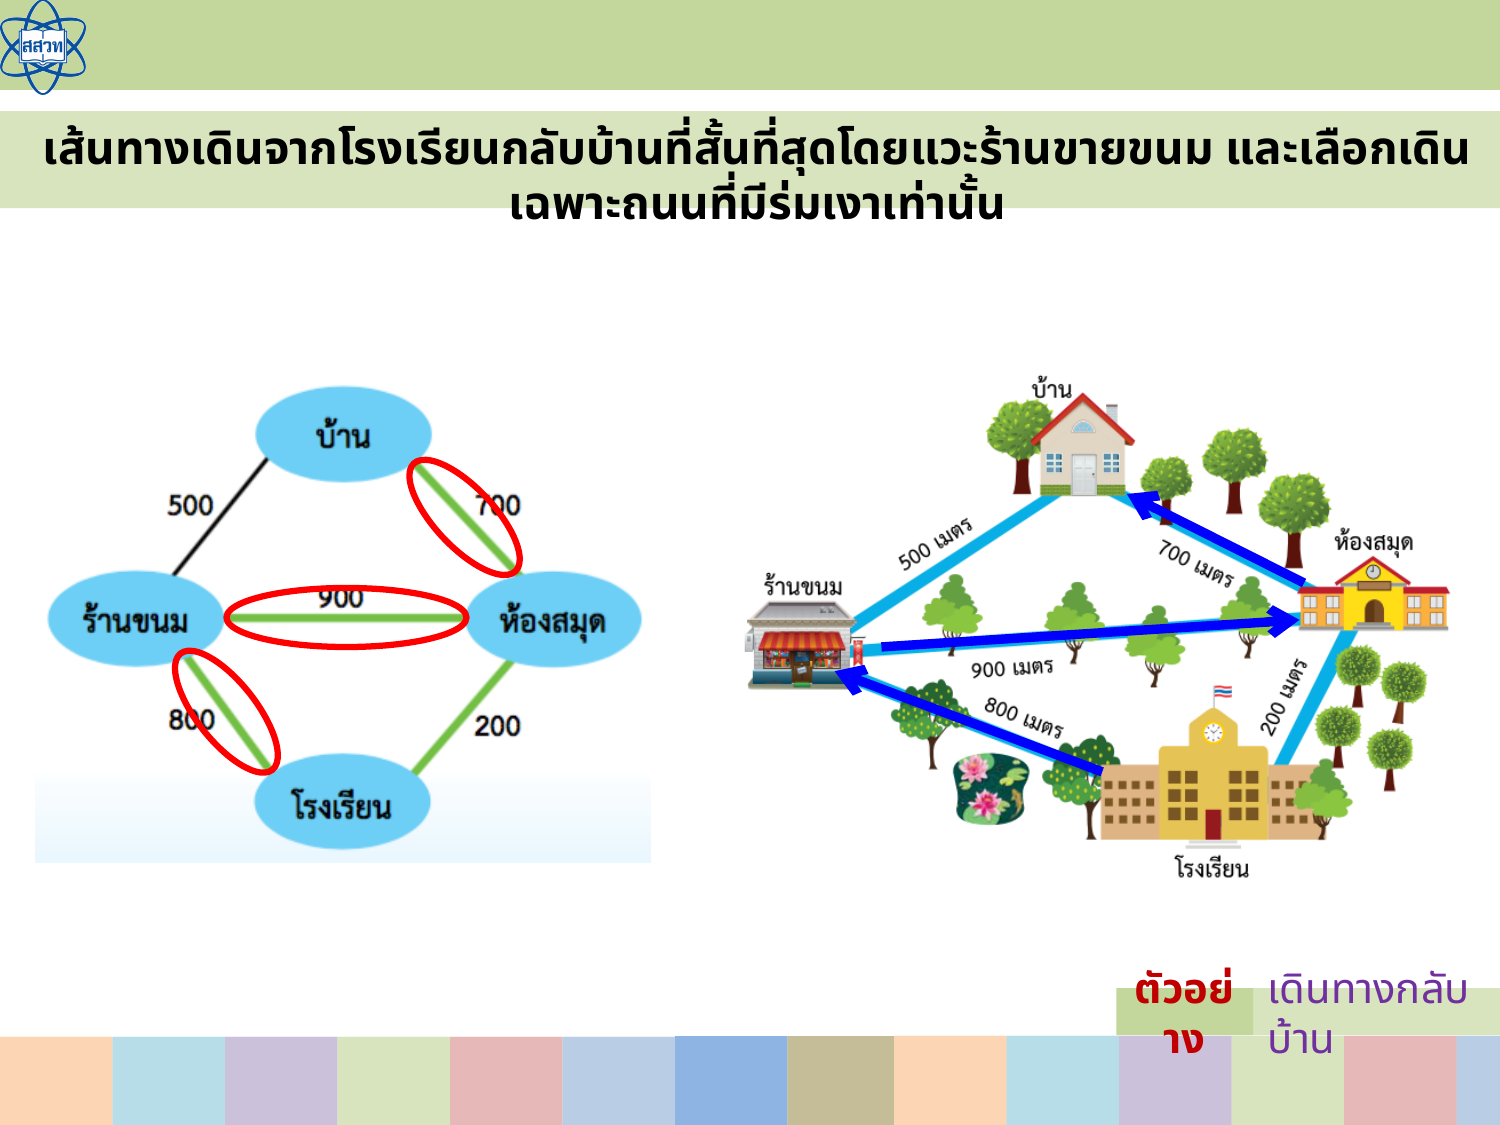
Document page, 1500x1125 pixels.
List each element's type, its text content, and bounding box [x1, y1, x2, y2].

picture [34, 378, 652, 864]
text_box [1116, 987, 1500, 1036]
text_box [1126, 493, 1305, 584]
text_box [881, 619, 1300, 648]
picture [722, 344, 1471, 897]
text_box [834, 670, 1103, 773]
picture [0, 0, 86, 95]
text_box เส้นทางเดินจากโรงเรียนกลับบ้านที่สั้นที่สุดโดยแวะร้านขายขนม และเลือกเดินเฉพาะถนนที่มีร่มเงาเท่านั้น [0, 111, 1500, 209]
